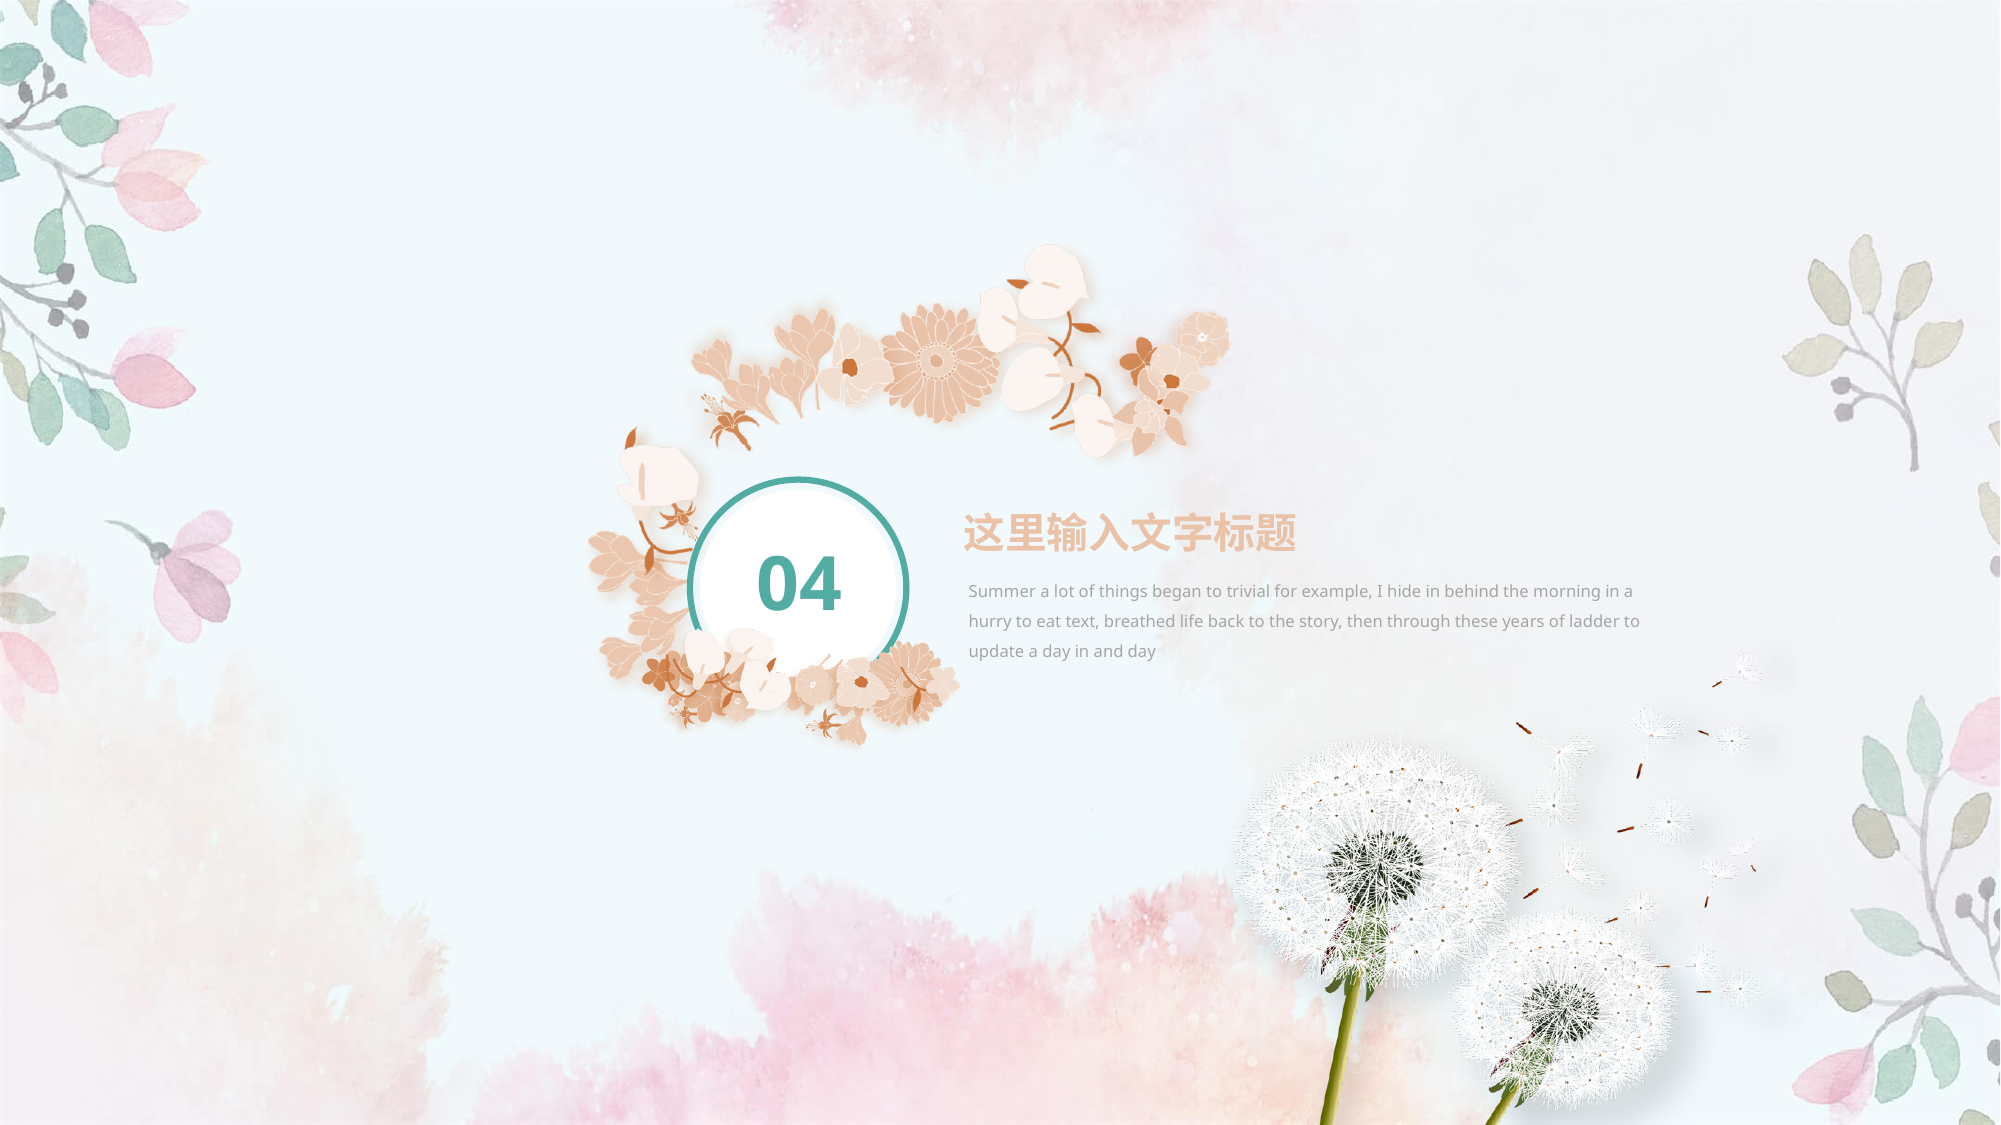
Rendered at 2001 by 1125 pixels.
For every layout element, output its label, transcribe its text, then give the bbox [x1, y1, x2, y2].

picture [0, 0, 2001, 1125]
text_box Summer a lot of things began to trivial for example, I hide in behind the morning in a hurry to eat text, breathed life back to the story, then through these years of ladder to update a day in and day [964, 563, 1687, 698]
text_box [689, 479, 907, 614]
text_box 这里输入文字标题 [1249, 499, 1333, 565]
